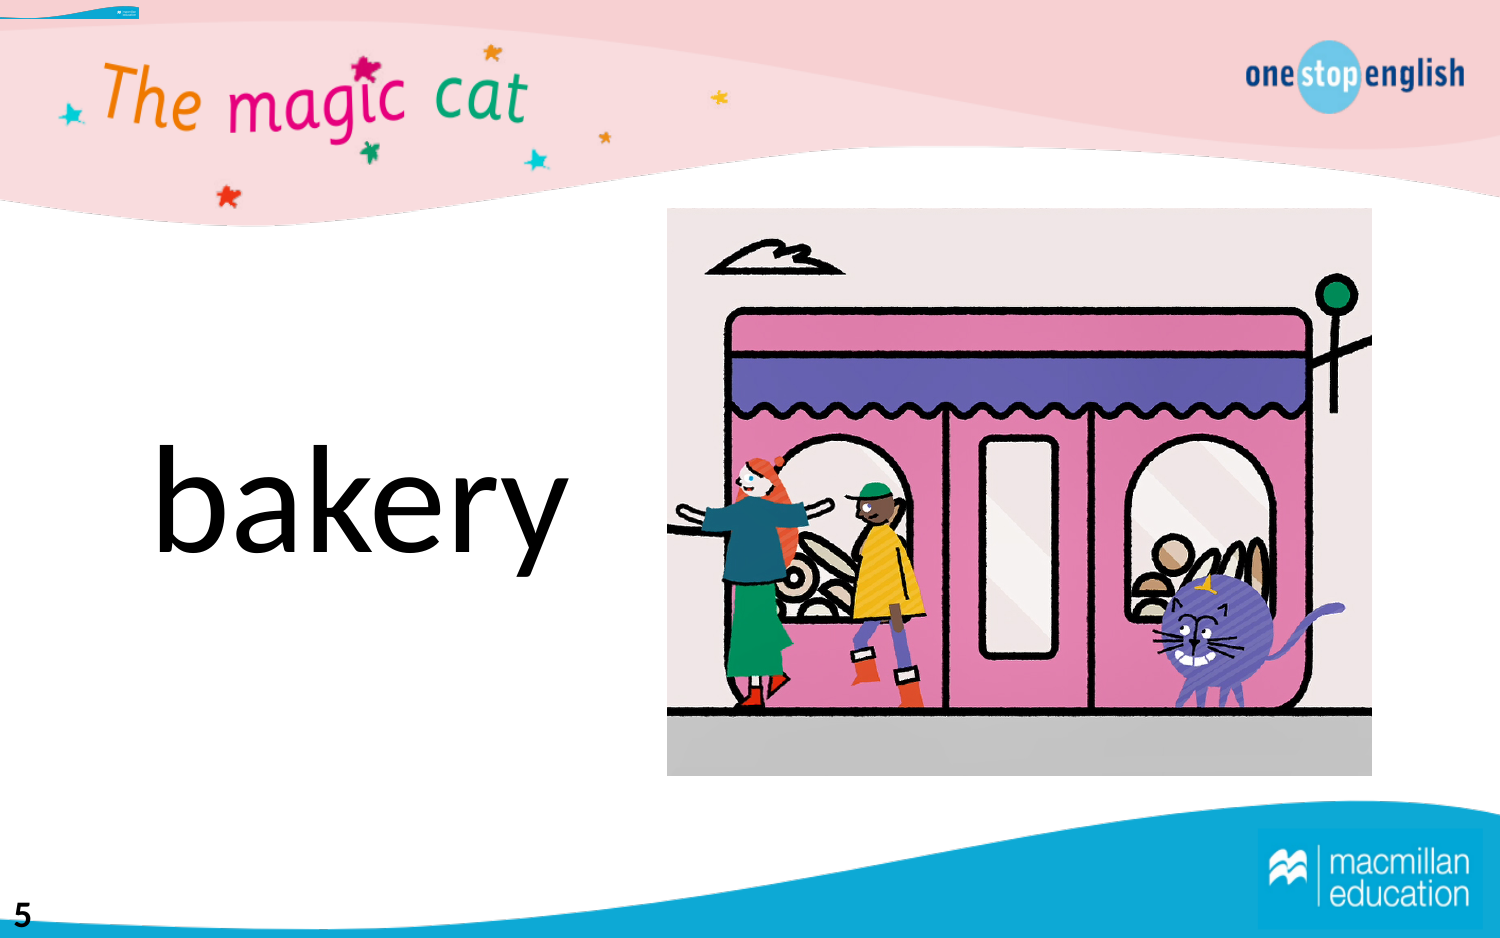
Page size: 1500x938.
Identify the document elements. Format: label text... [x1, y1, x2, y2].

picture [667, 208, 1373, 777]
text_box bakery [123, 391, 597, 592]
footer 5 [0, 887, 475, 938]
